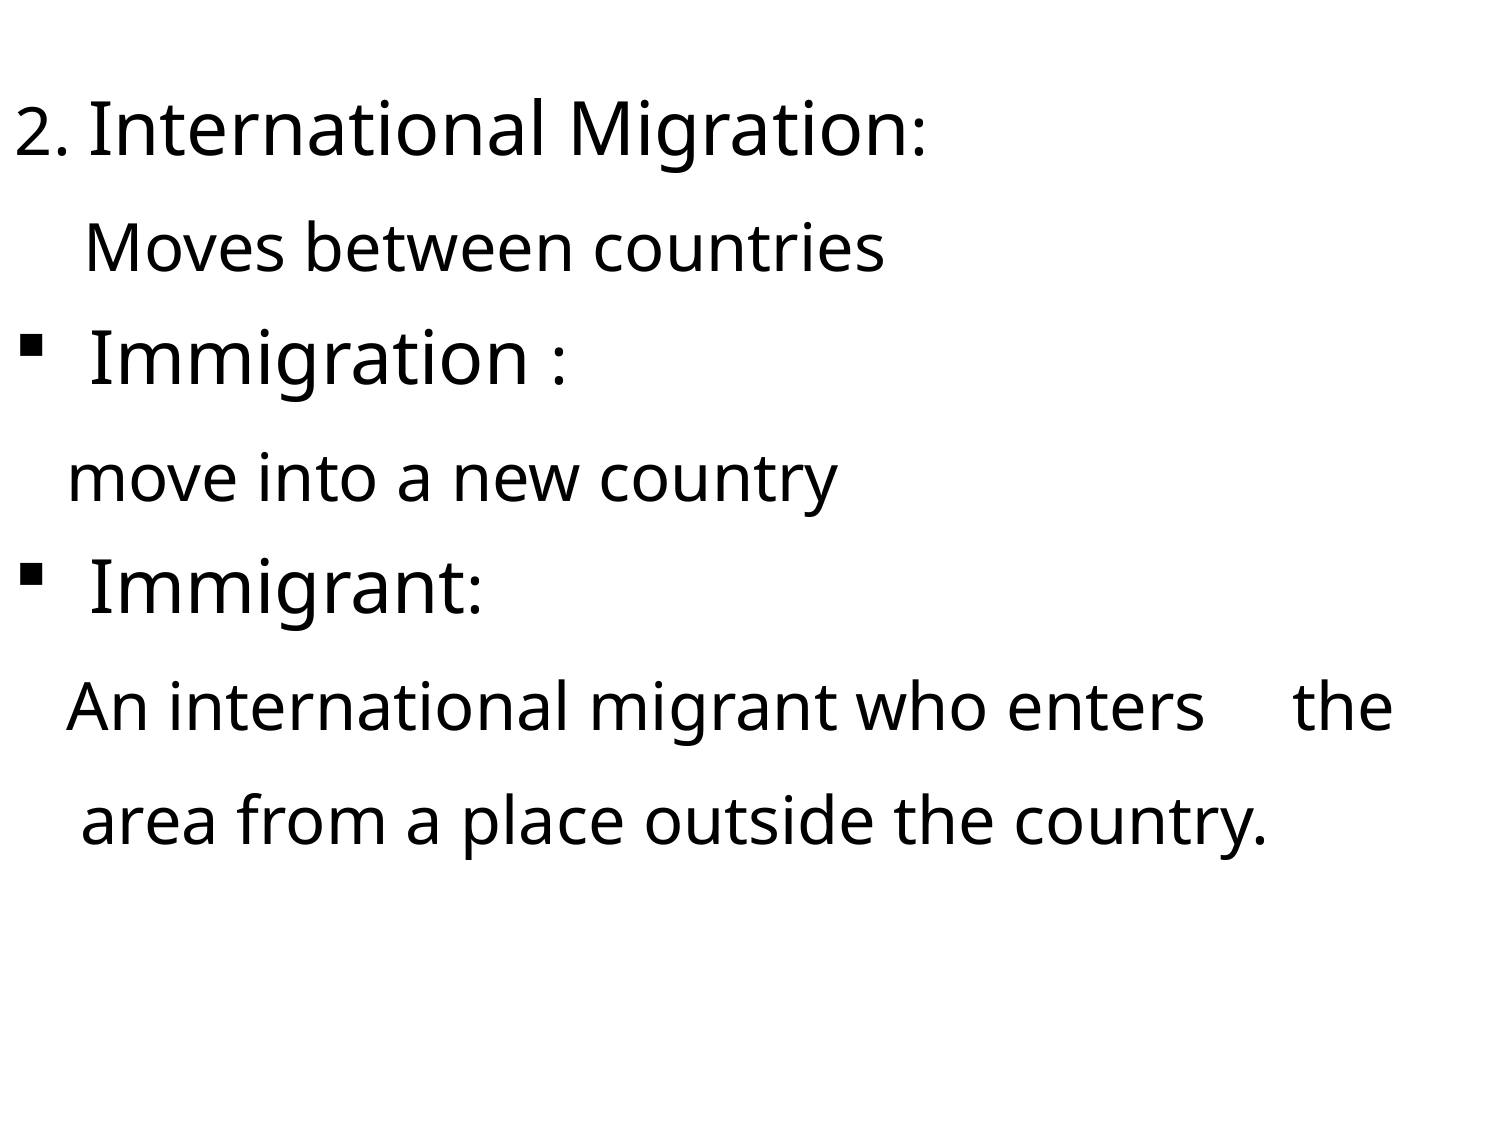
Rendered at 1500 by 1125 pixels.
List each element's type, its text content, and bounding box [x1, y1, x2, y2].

text_box 2. International Migration: Moves between countries Immigration : move into a new country Immigrant: An international migrant who enters the area from a place outside the country. [0, 48, 1488, 980]
